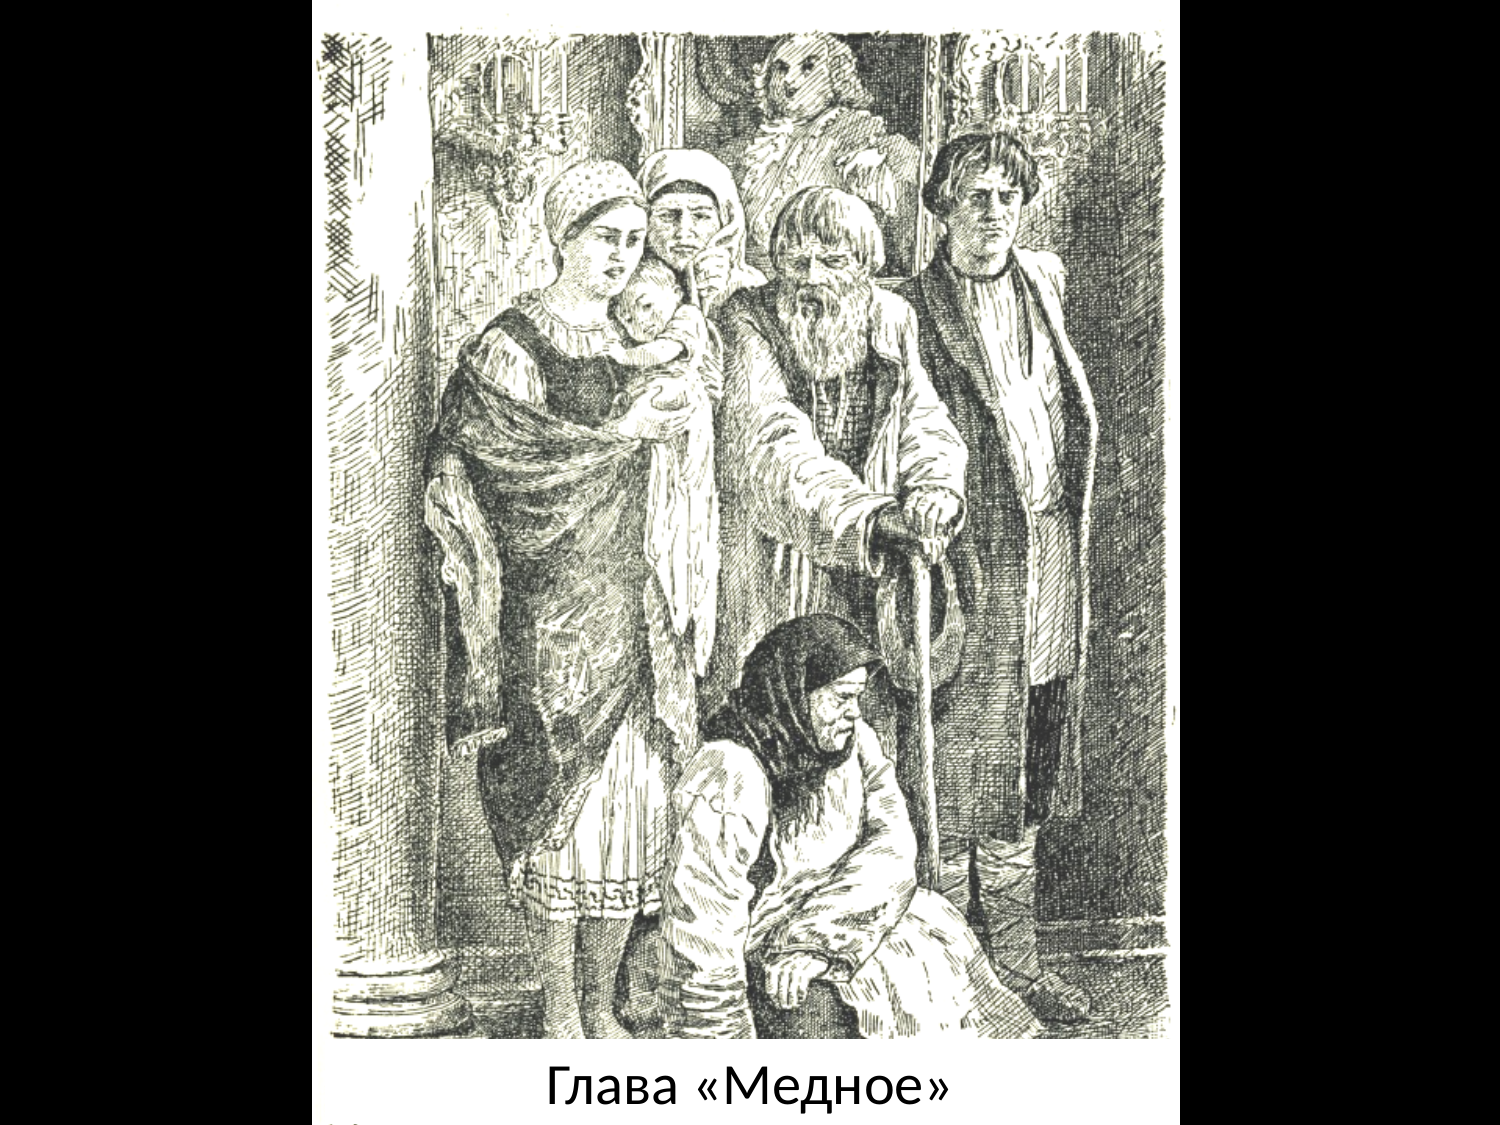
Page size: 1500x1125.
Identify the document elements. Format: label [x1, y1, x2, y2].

picture [312, 0, 1180, 1125]
